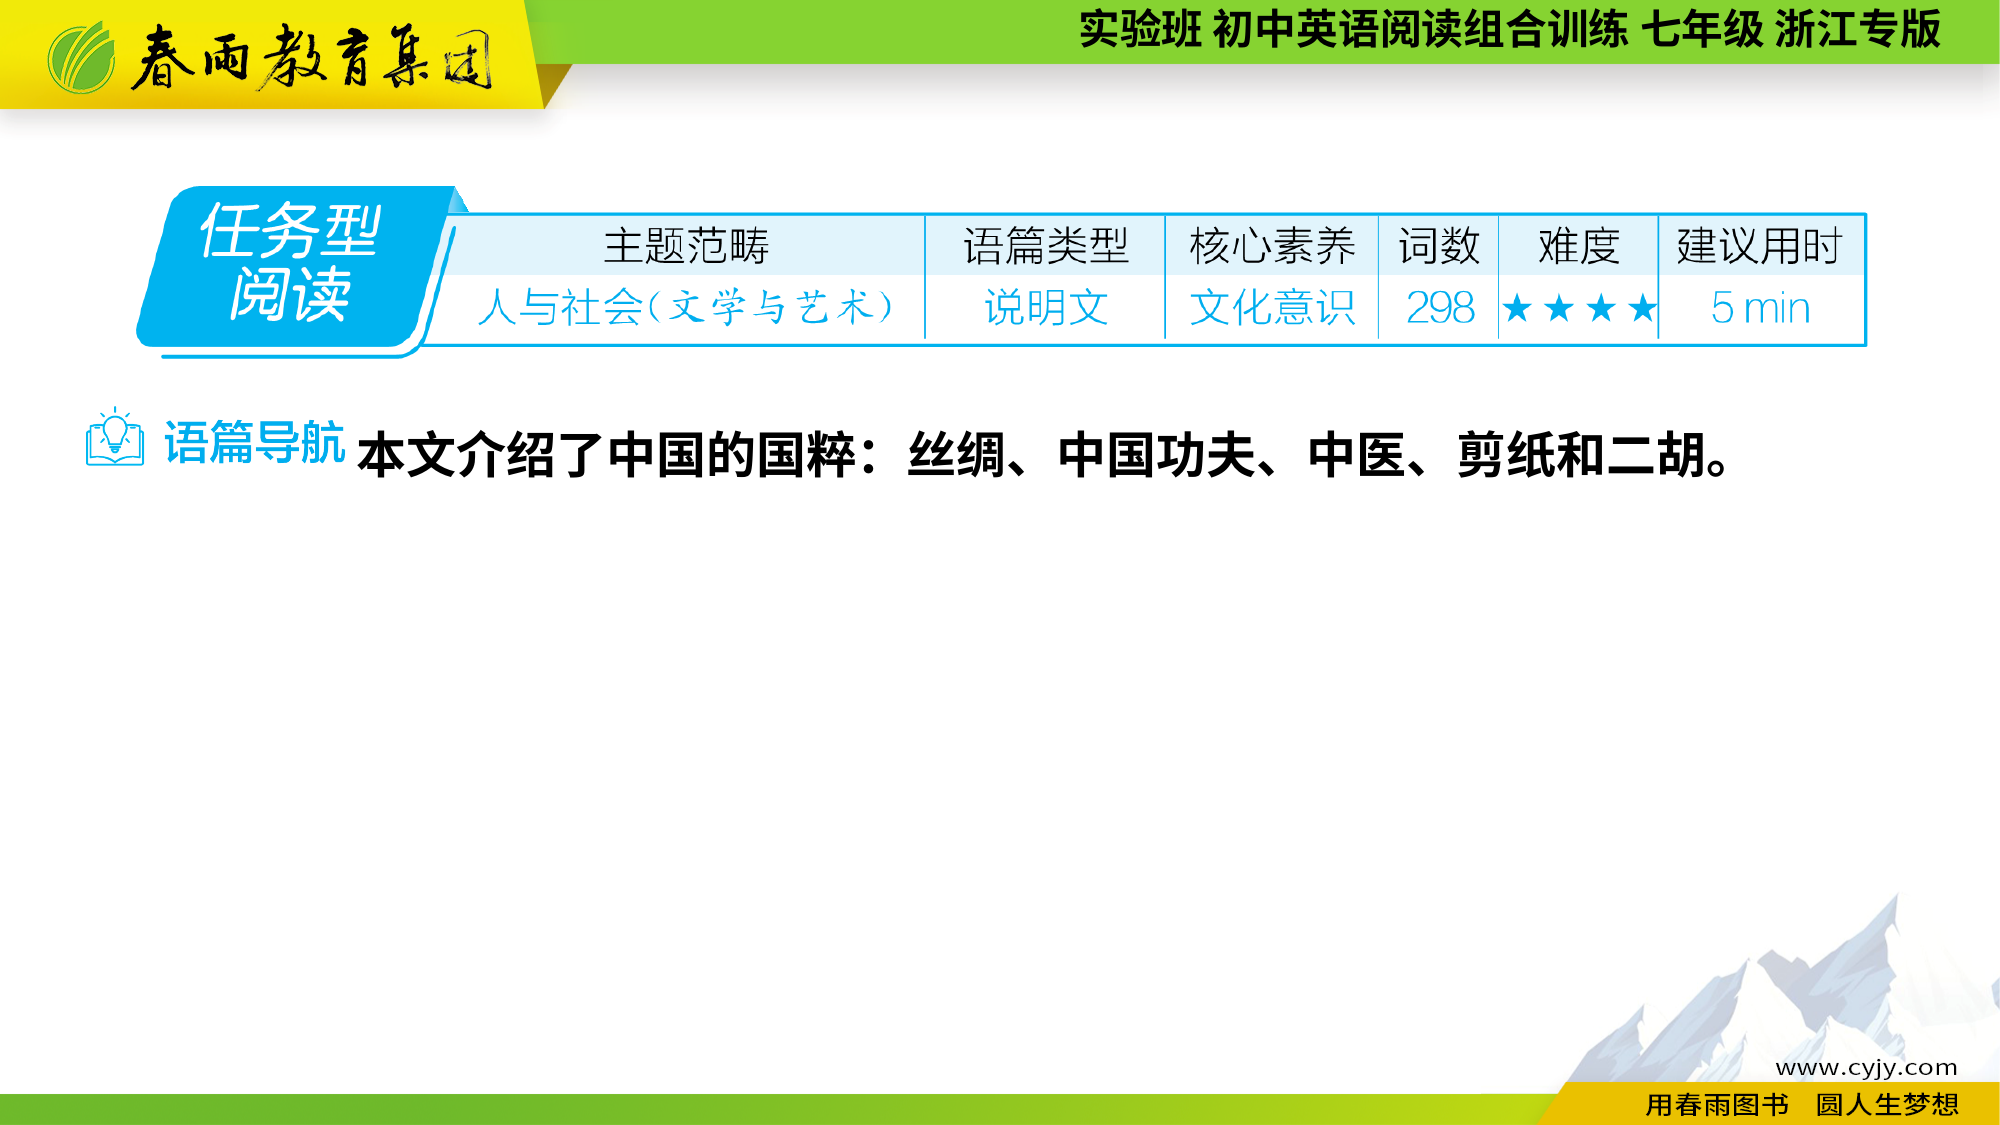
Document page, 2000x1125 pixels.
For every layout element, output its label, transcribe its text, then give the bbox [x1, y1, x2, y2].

picture [0, 0, 2000, 1125]
list 本文介绍了中国的国粹：丝绸、中国功夫、中医、剪纸和二胡。 [59, 385, 1944, 481]
